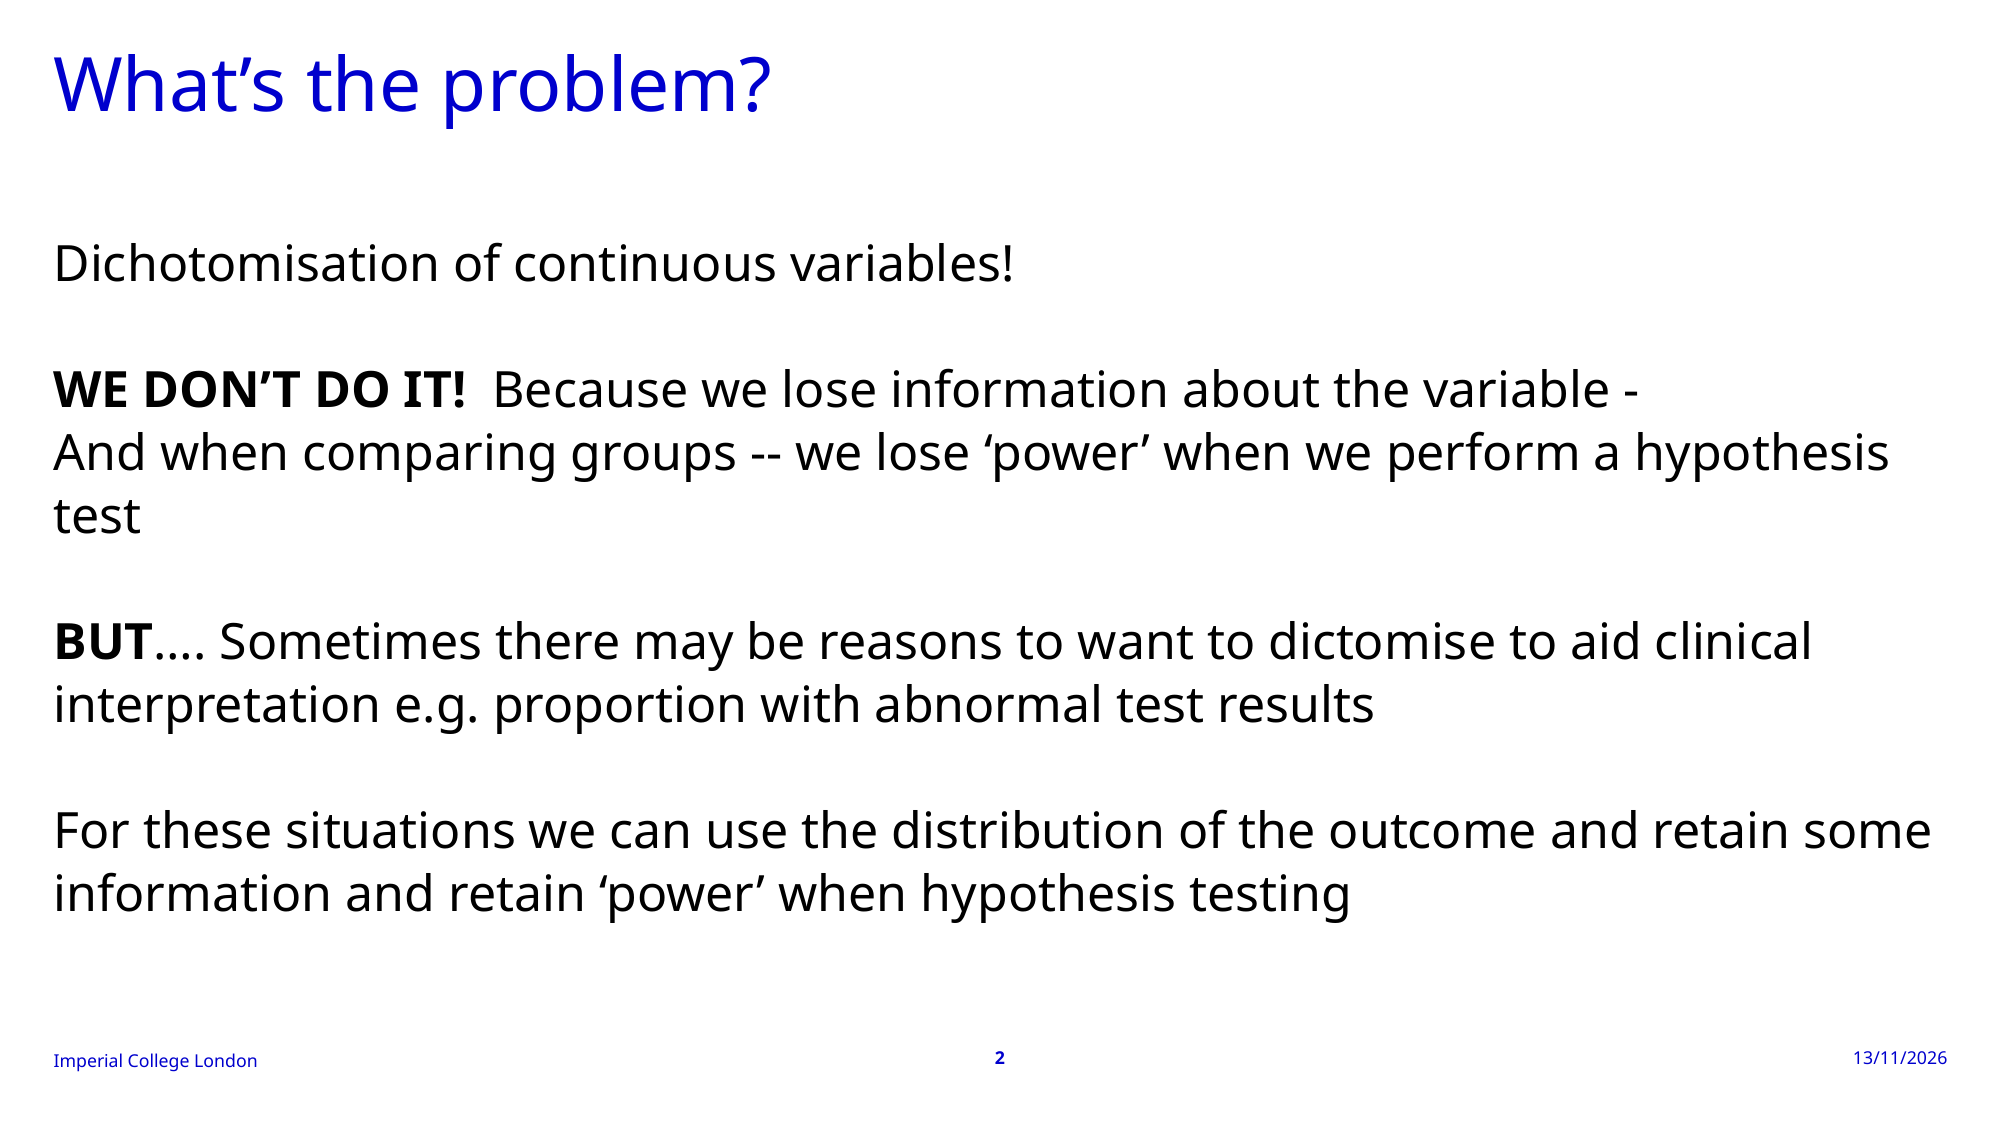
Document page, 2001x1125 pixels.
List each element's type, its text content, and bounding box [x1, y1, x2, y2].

list Dichotomisation of continuous variables! WE DON’T DO IT! Because we lose information about the variable - And when comparing groups -- we lose ‘power’ when we perform a hypothesis test BUT…. Sometimes there may be reasons to want to dictomise to aid clinical interpretation e.g. proportion with abnormal test results For these situations we can use the distribution of the outcome and retain some information and retain ‘power’ when hypothesis testing [53, 228, 1947, 1028]
slide_number 2 [973, 1048, 1027, 1072]
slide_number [1745, 1048, 1948, 1072]
title What’s the problem? [53, 47, 1947, 110]
